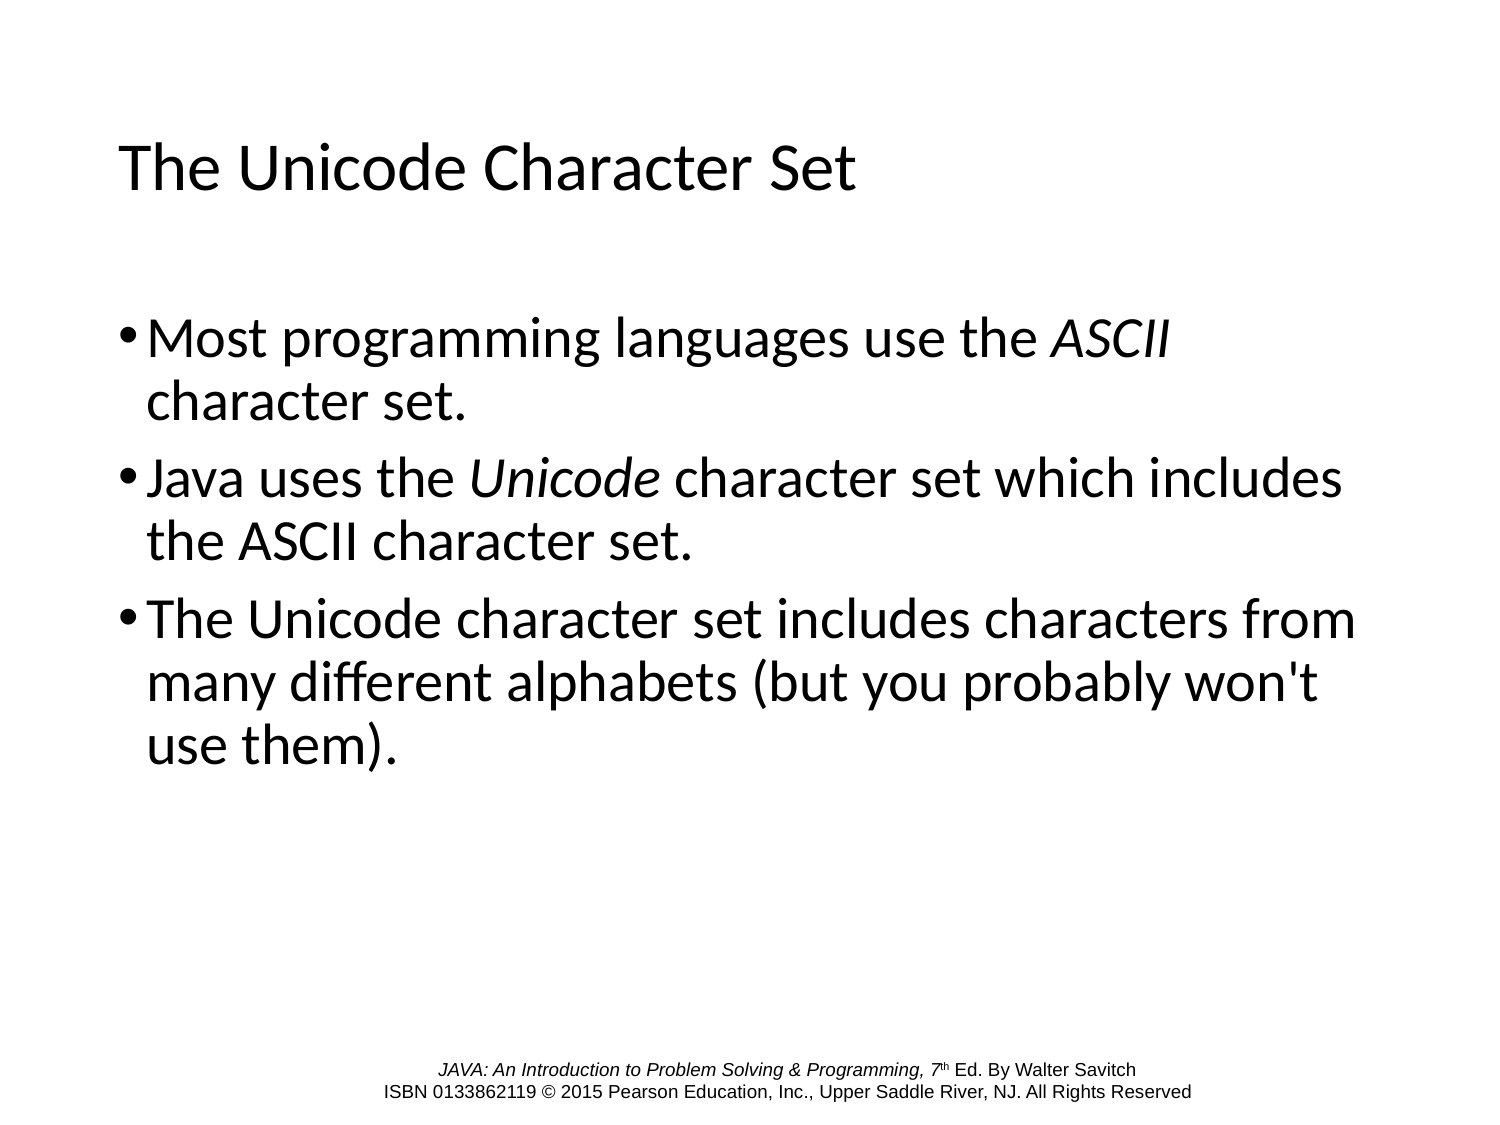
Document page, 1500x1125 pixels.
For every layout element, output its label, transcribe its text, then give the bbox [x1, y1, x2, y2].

list Most programming languages use the ASCII character set. Java uses the Unicode character set which includes the ASCII character set. The Unicode character set includes characters from many different alphabets (but you probably won't use them). [103, 299, 1397, 1014]
title The Unicode Character Set [103, 59, 1397, 278]
